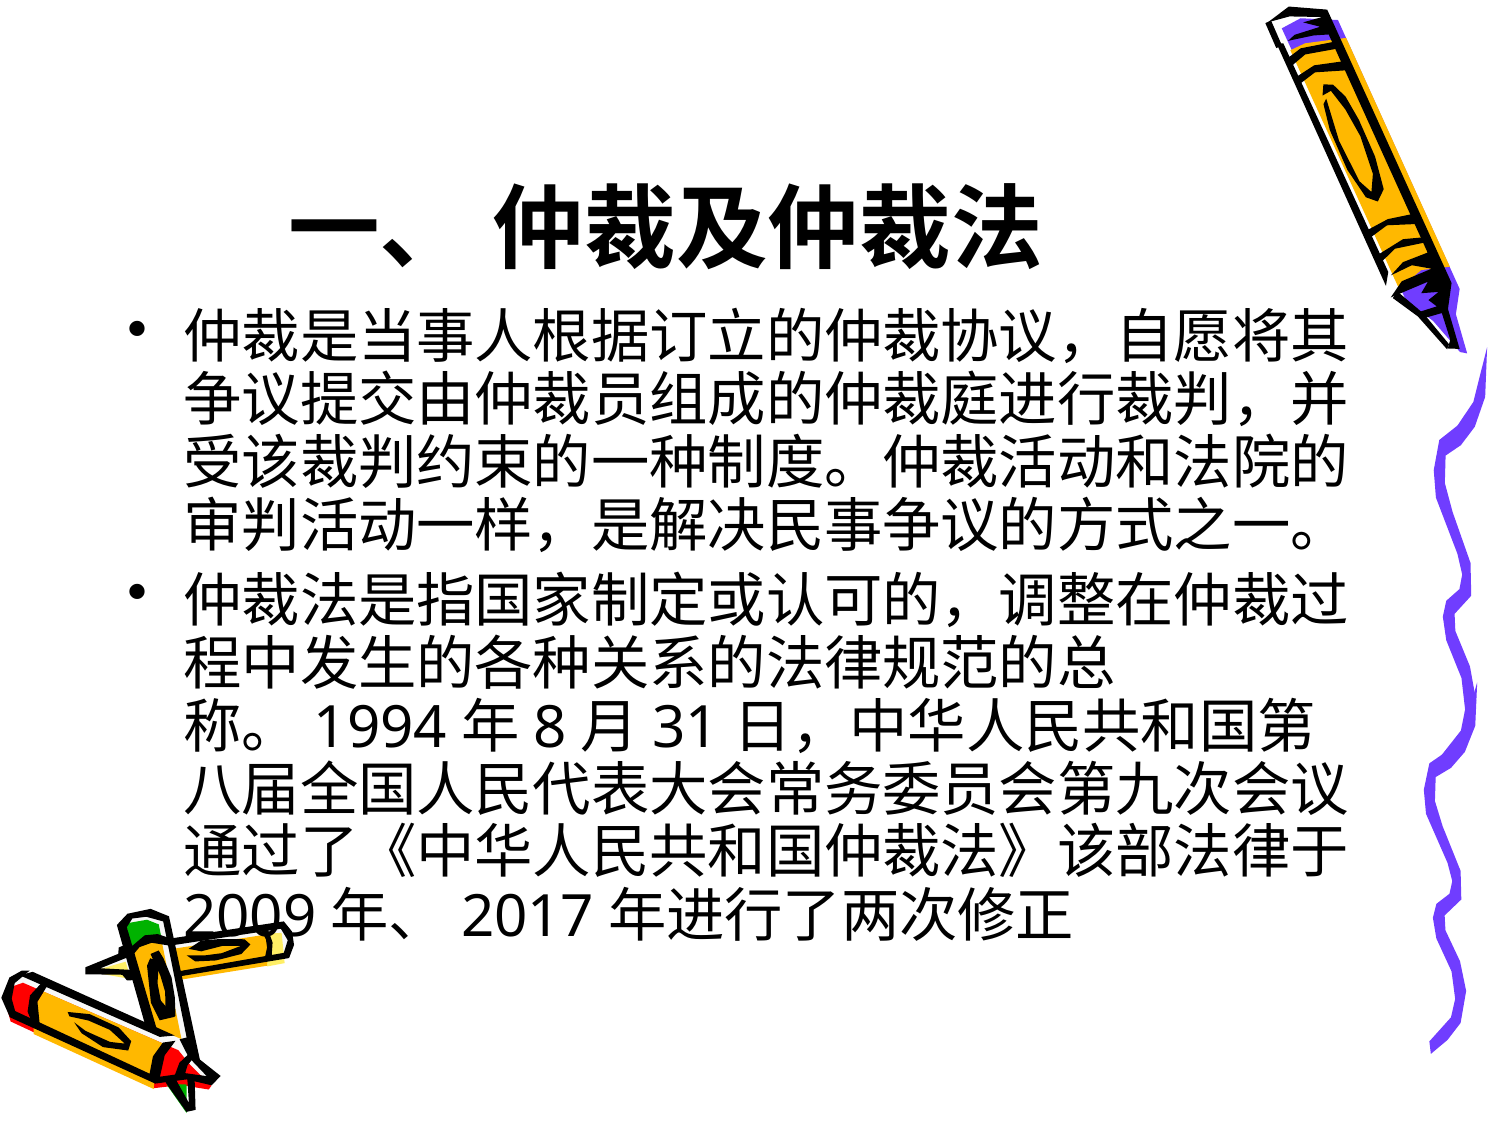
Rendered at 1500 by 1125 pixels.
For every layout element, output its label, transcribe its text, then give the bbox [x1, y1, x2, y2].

list 仲裁是当事人根据订立的仲裁协议，自愿将其争议提交由仲裁员组成的仲裁庭进行裁判，并受该裁判约束的一种制度。仲裁活动和法院的审判活动一样，是解决民事争议的方式之一。 仲裁法是指国家制定或认可的，调整在仲裁过程中发生的各种关系的法律规范的总称。1994年8月31日，中华人民共和国第八届全国人民代表大会常务委员会第九次会议通过了《中华人民共和国仲裁法》该部法律于2009年、2017年进行了两次修正 [112, 299, 1376, 901]
title 一、 仲裁及仲裁法 [112, 24, 1240, 288]
